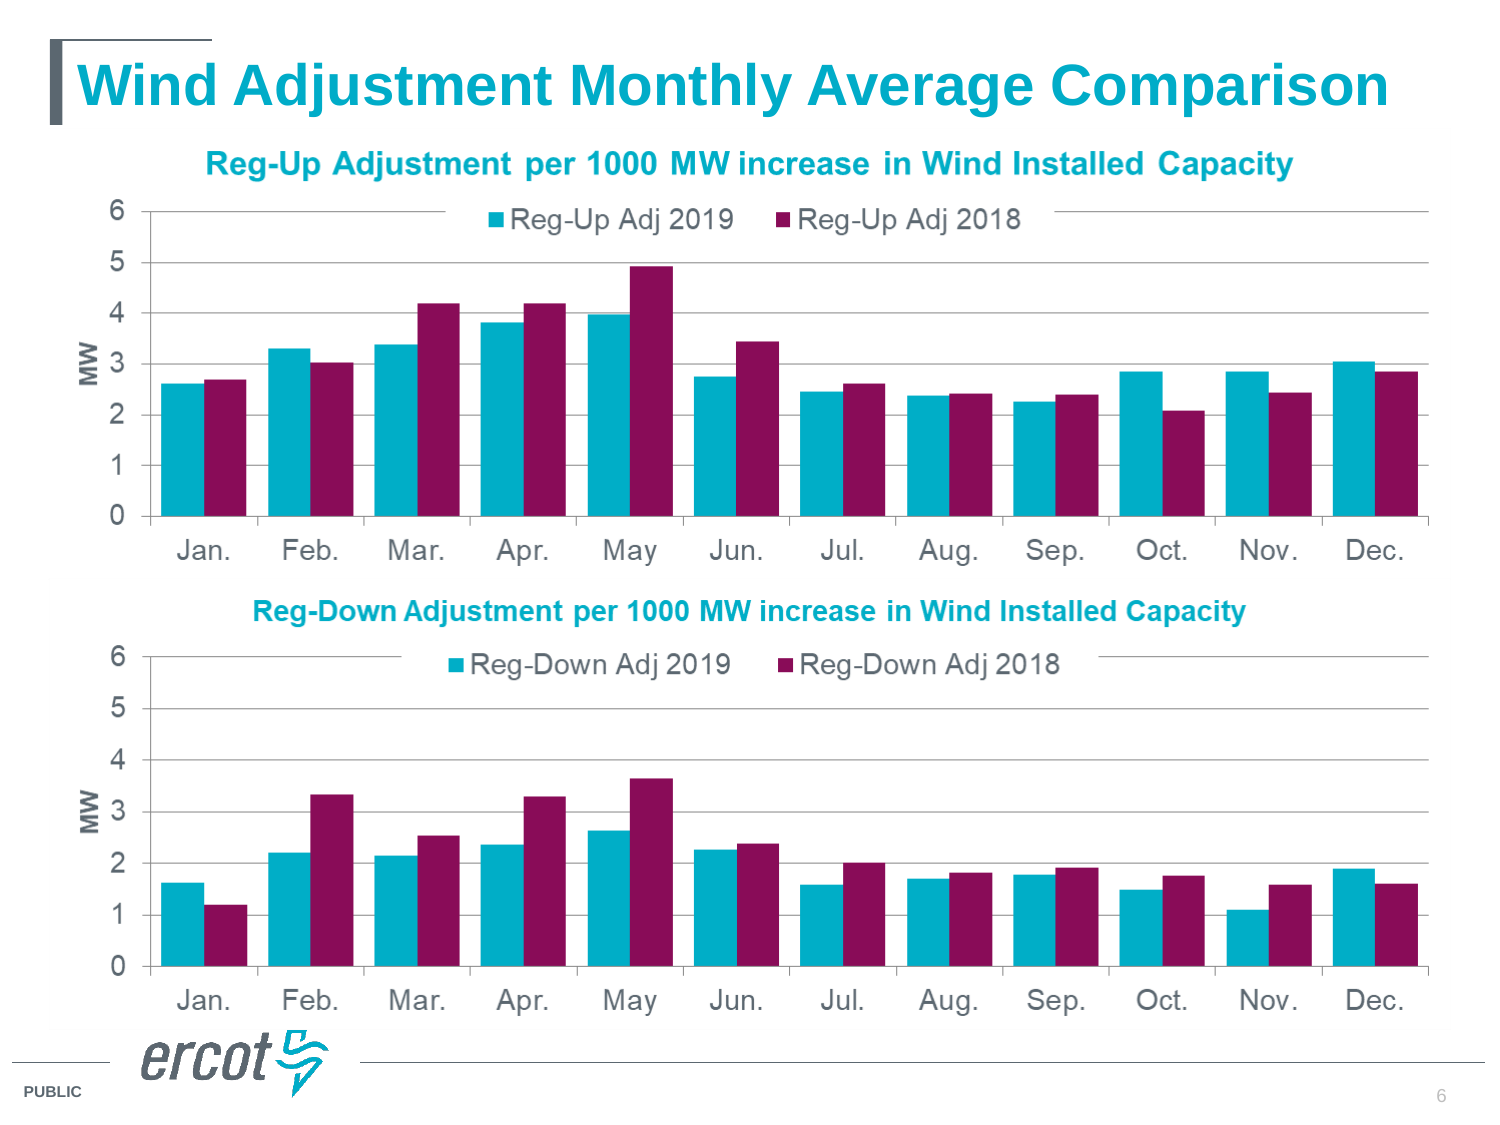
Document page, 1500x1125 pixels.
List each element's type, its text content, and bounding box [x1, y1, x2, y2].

picture [48, 127, 1452, 1100]
title Wind Adjustment Monthly Average Comparison [62, 39, 1450, 125]
